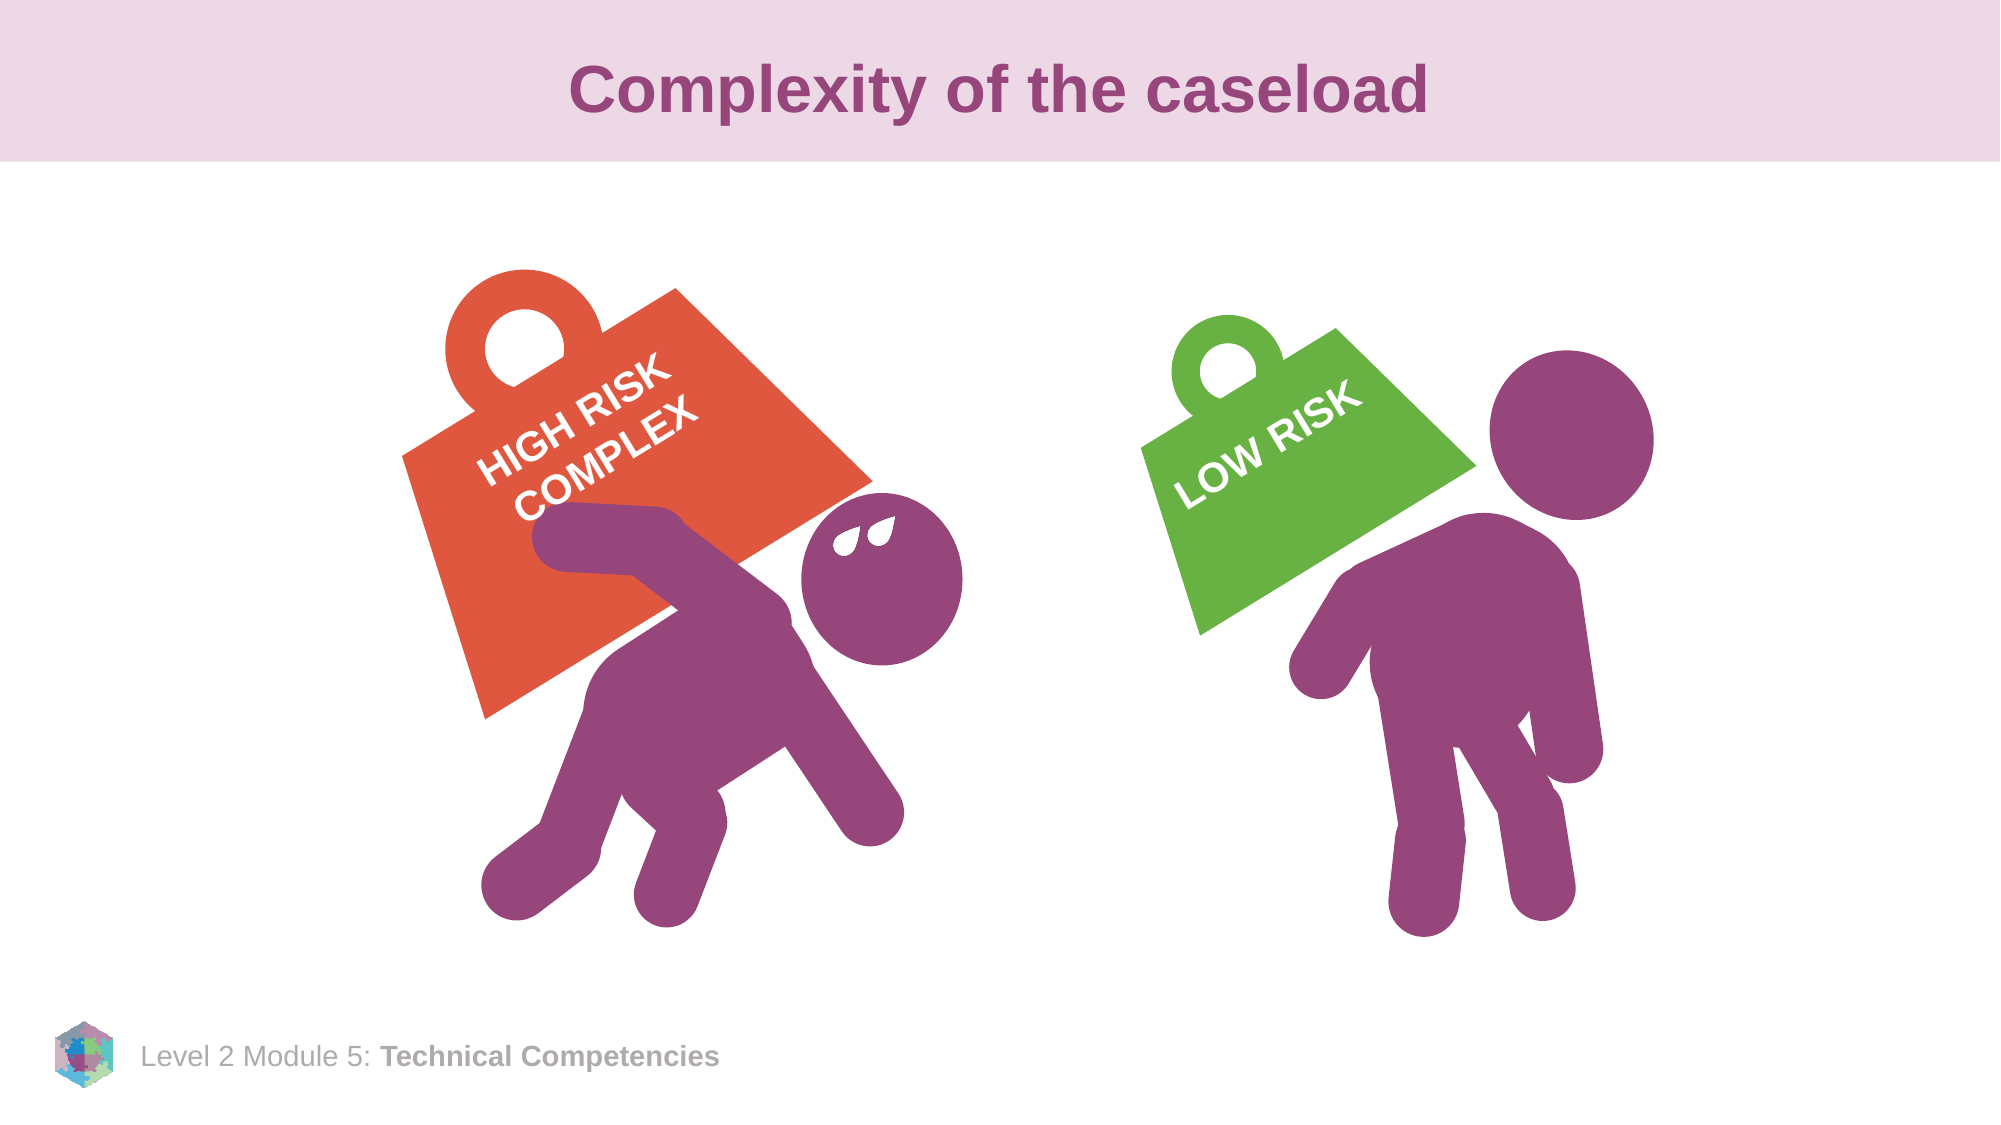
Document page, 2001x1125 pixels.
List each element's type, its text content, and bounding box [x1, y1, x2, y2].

picture [55, 1021, 113, 1088]
title Complexity of the caseload [137, 19, 1863, 163]
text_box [474, 492, 963, 930]
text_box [1106, 303, 1431, 571]
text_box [353, 253, 809, 629]
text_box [1257, 348, 1653, 938]
